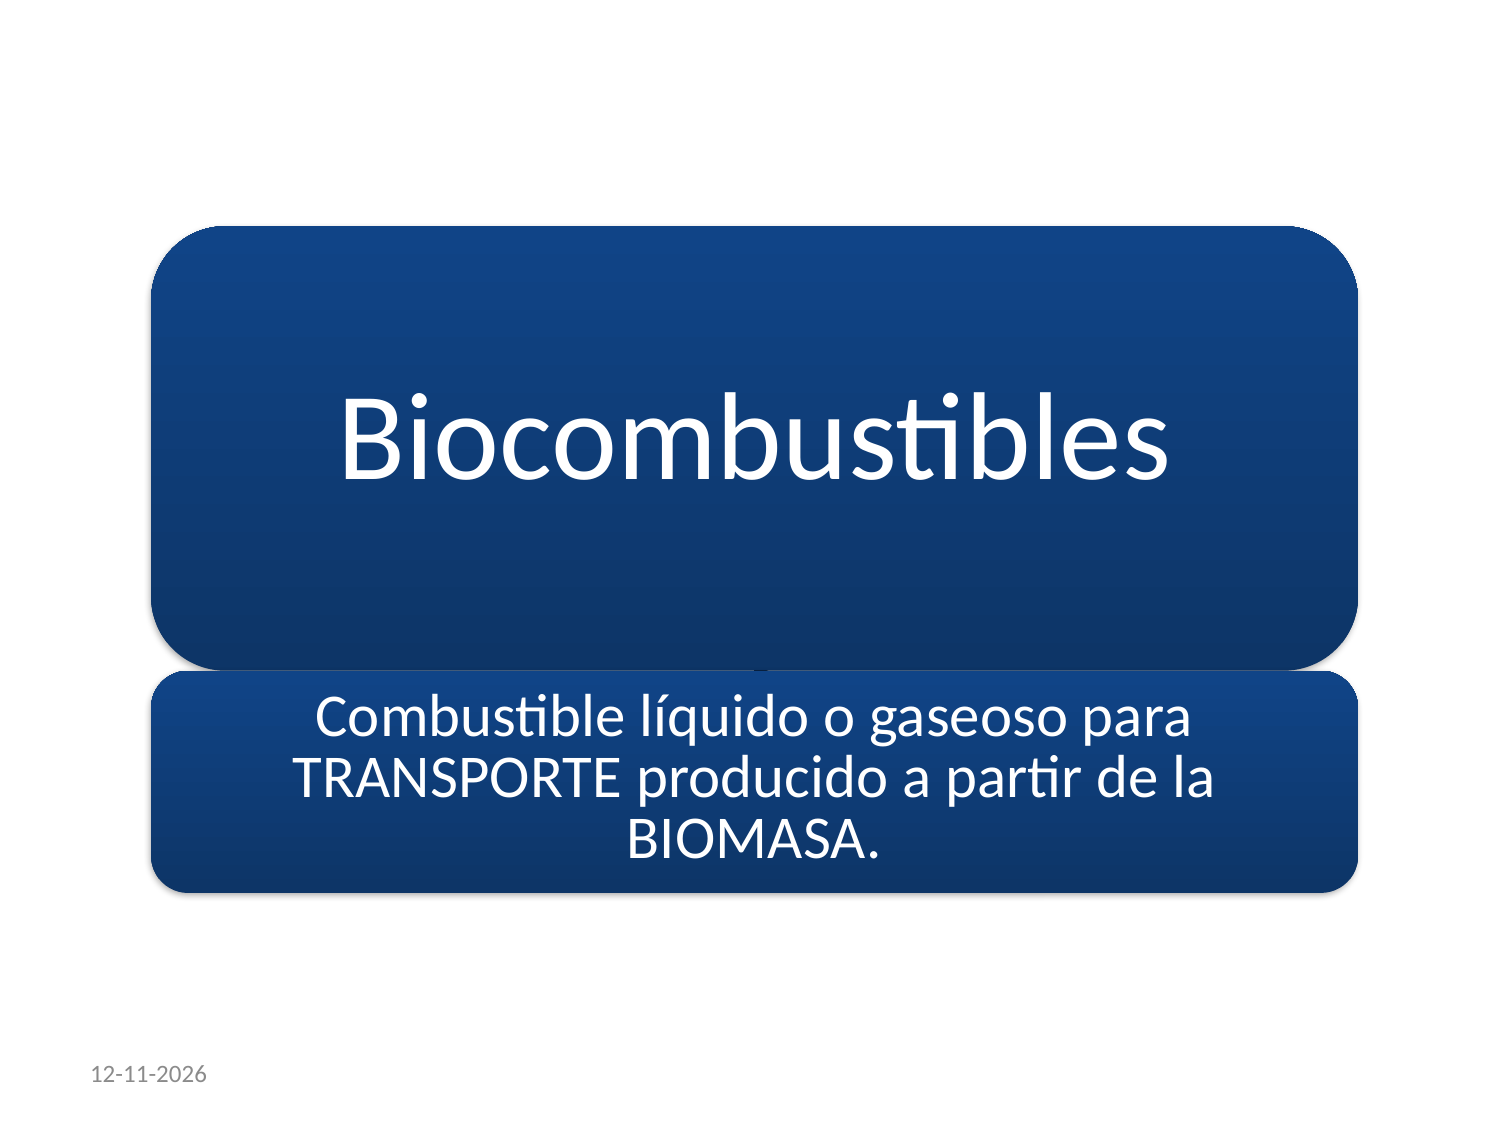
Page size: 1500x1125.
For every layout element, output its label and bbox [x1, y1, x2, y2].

text_box [150, 226, 1359, 894]
slide_number [75, 1042, 425, 1103]
